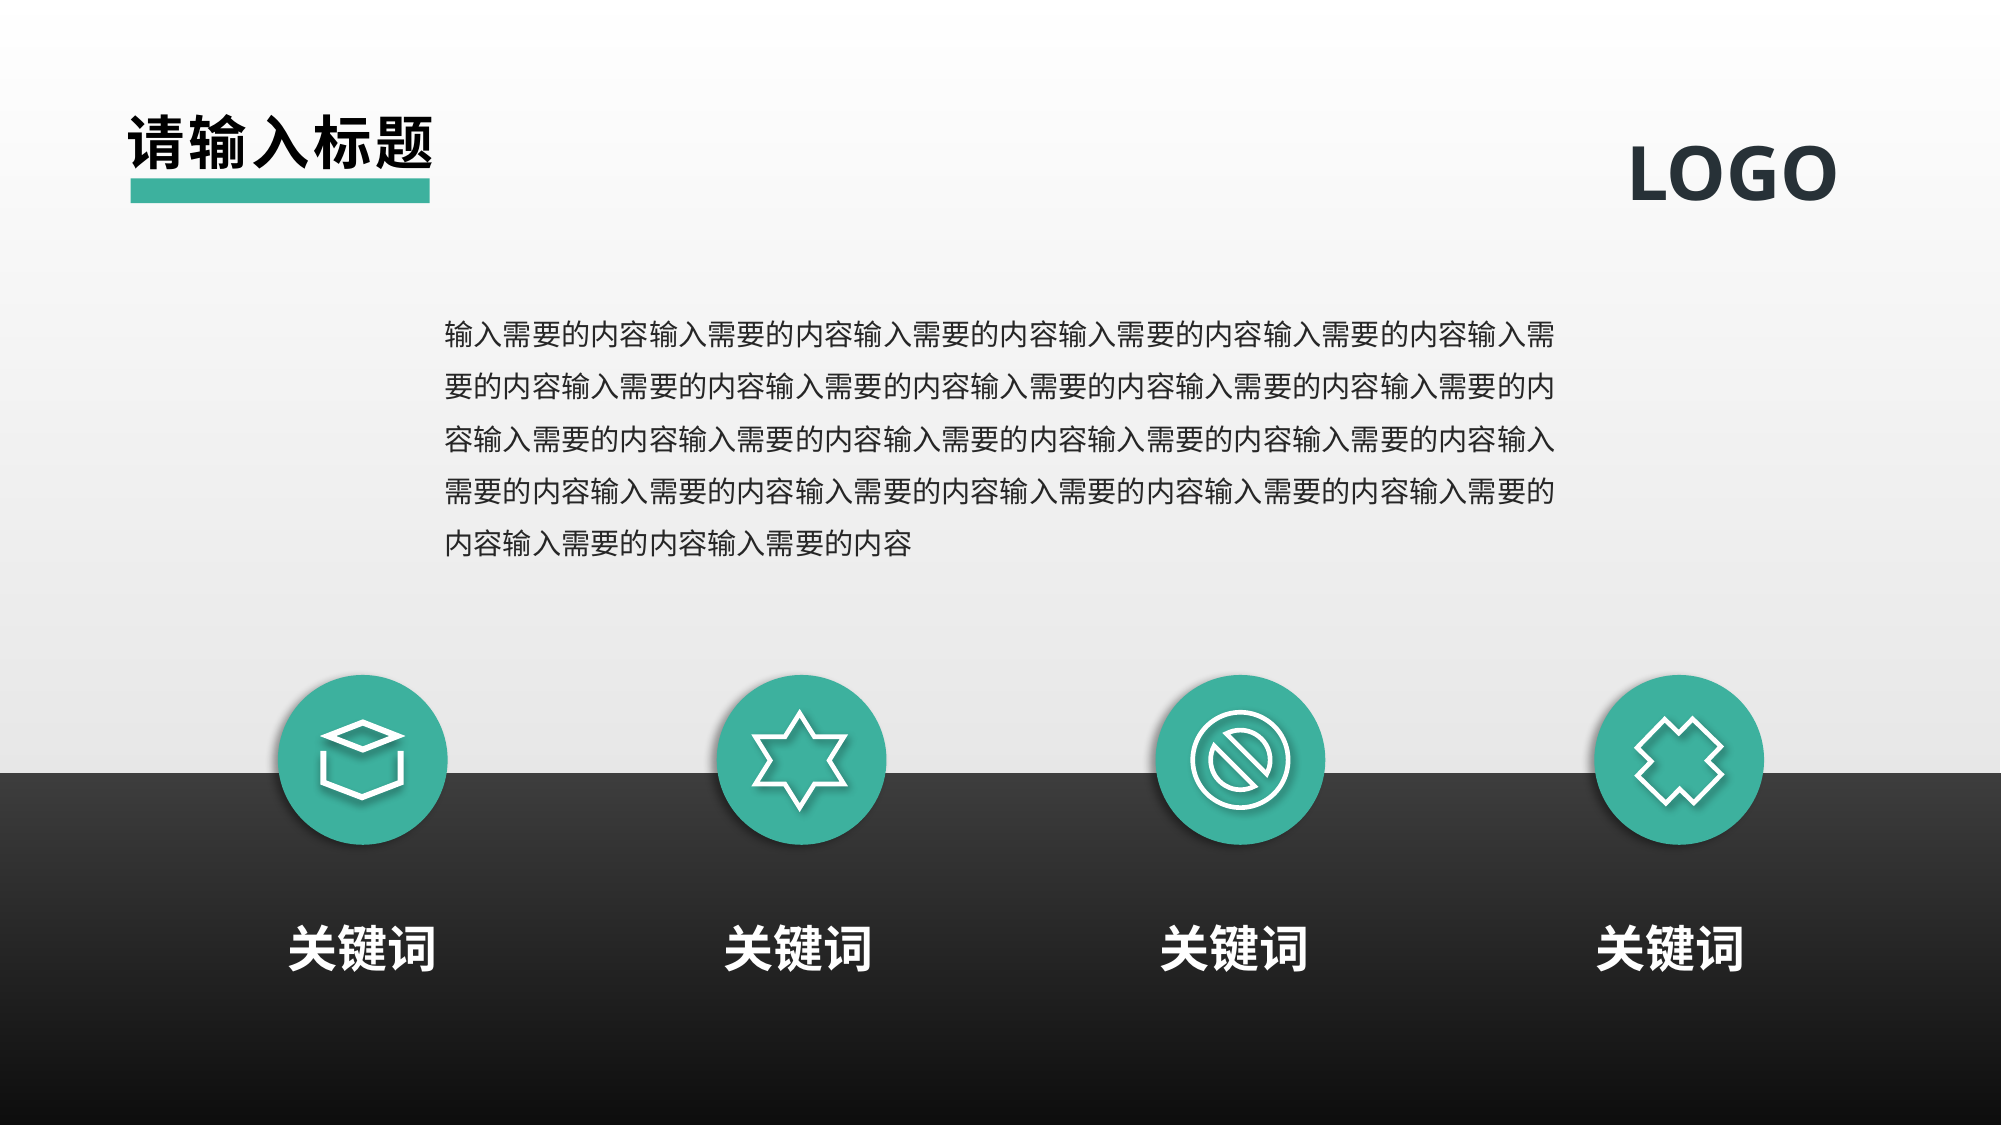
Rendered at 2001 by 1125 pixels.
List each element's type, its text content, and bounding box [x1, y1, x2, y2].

title 请输入标题 [109, 70, 1891, 177]
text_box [249, 674, 1784, 978]
text_box LOGO [1611, 72, 1867, 223]
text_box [0, 291, 2000, 1125]
text_box [130, 177, 431, 204]
